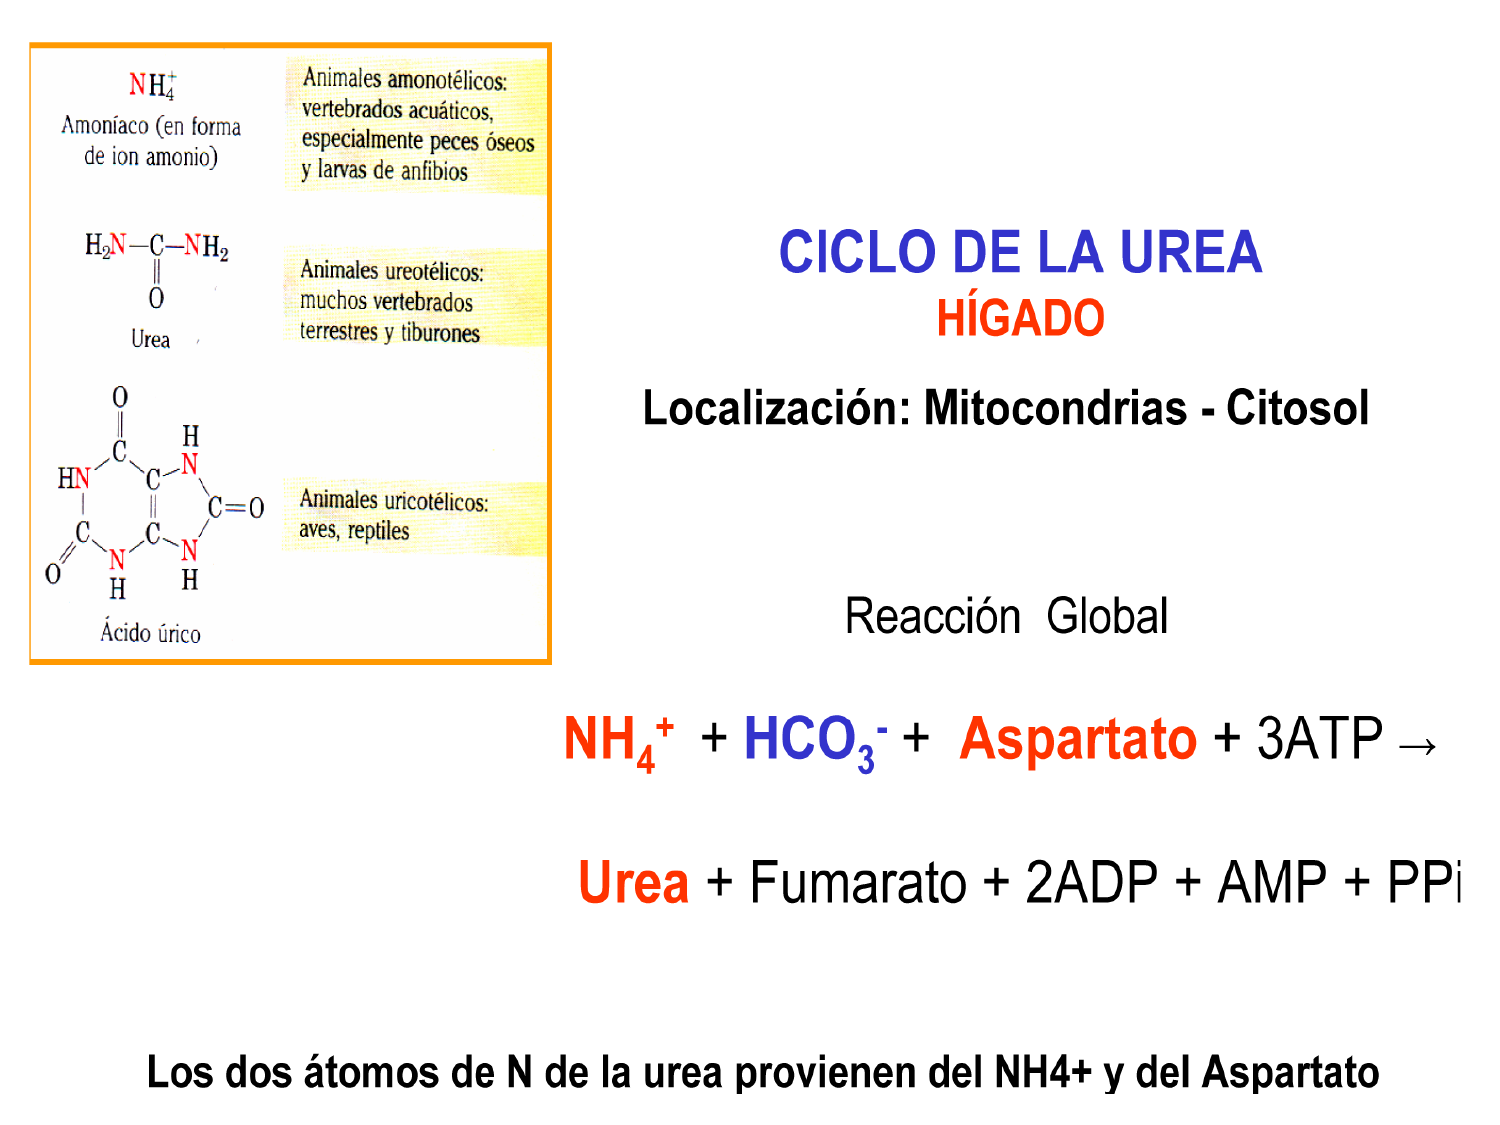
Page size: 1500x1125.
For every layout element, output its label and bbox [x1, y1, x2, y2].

picture [29, 42, 1461, 1095]
